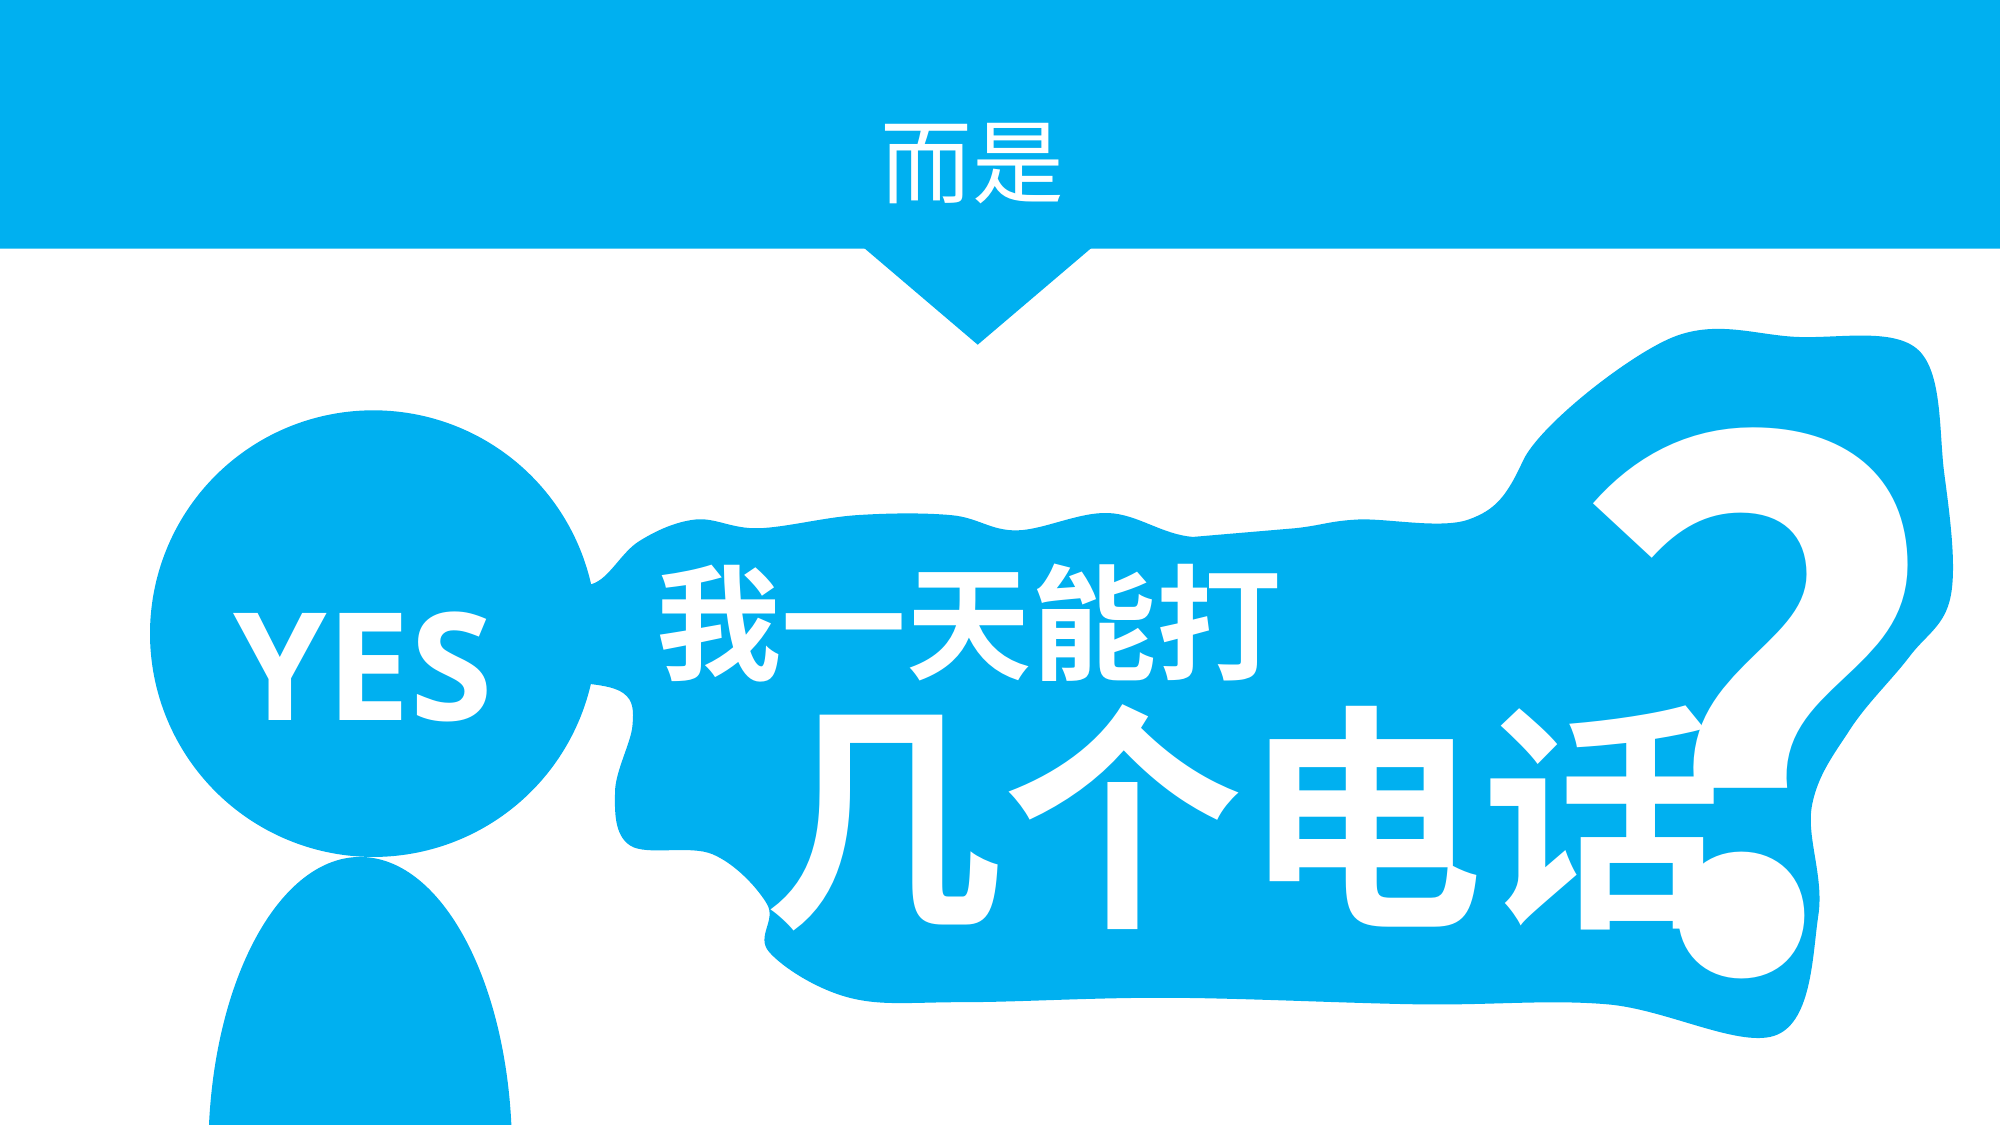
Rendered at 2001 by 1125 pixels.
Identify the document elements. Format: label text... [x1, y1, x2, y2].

text_box YES [218, 563, 509, 758]
text_box ？ [1556, 248, 2000, 1124]
text_box [840, 229, 1116, 347]
text_box 我一天能打 [641, 538, 1297, 704]
text_box 几个电话 [749, 661, 1738, 964]
text_box [148, 409, 598, 858]
text_box 而是 [866, 97, 1080, 223]
text_box [208, 855, 513, 1125]
text_box [0, 0, 2000, 250]
text_box [780, 964, 1556, 1006]
text_box [642, 418, 1556, 661]
text_box [592, 538, 749, 883]
